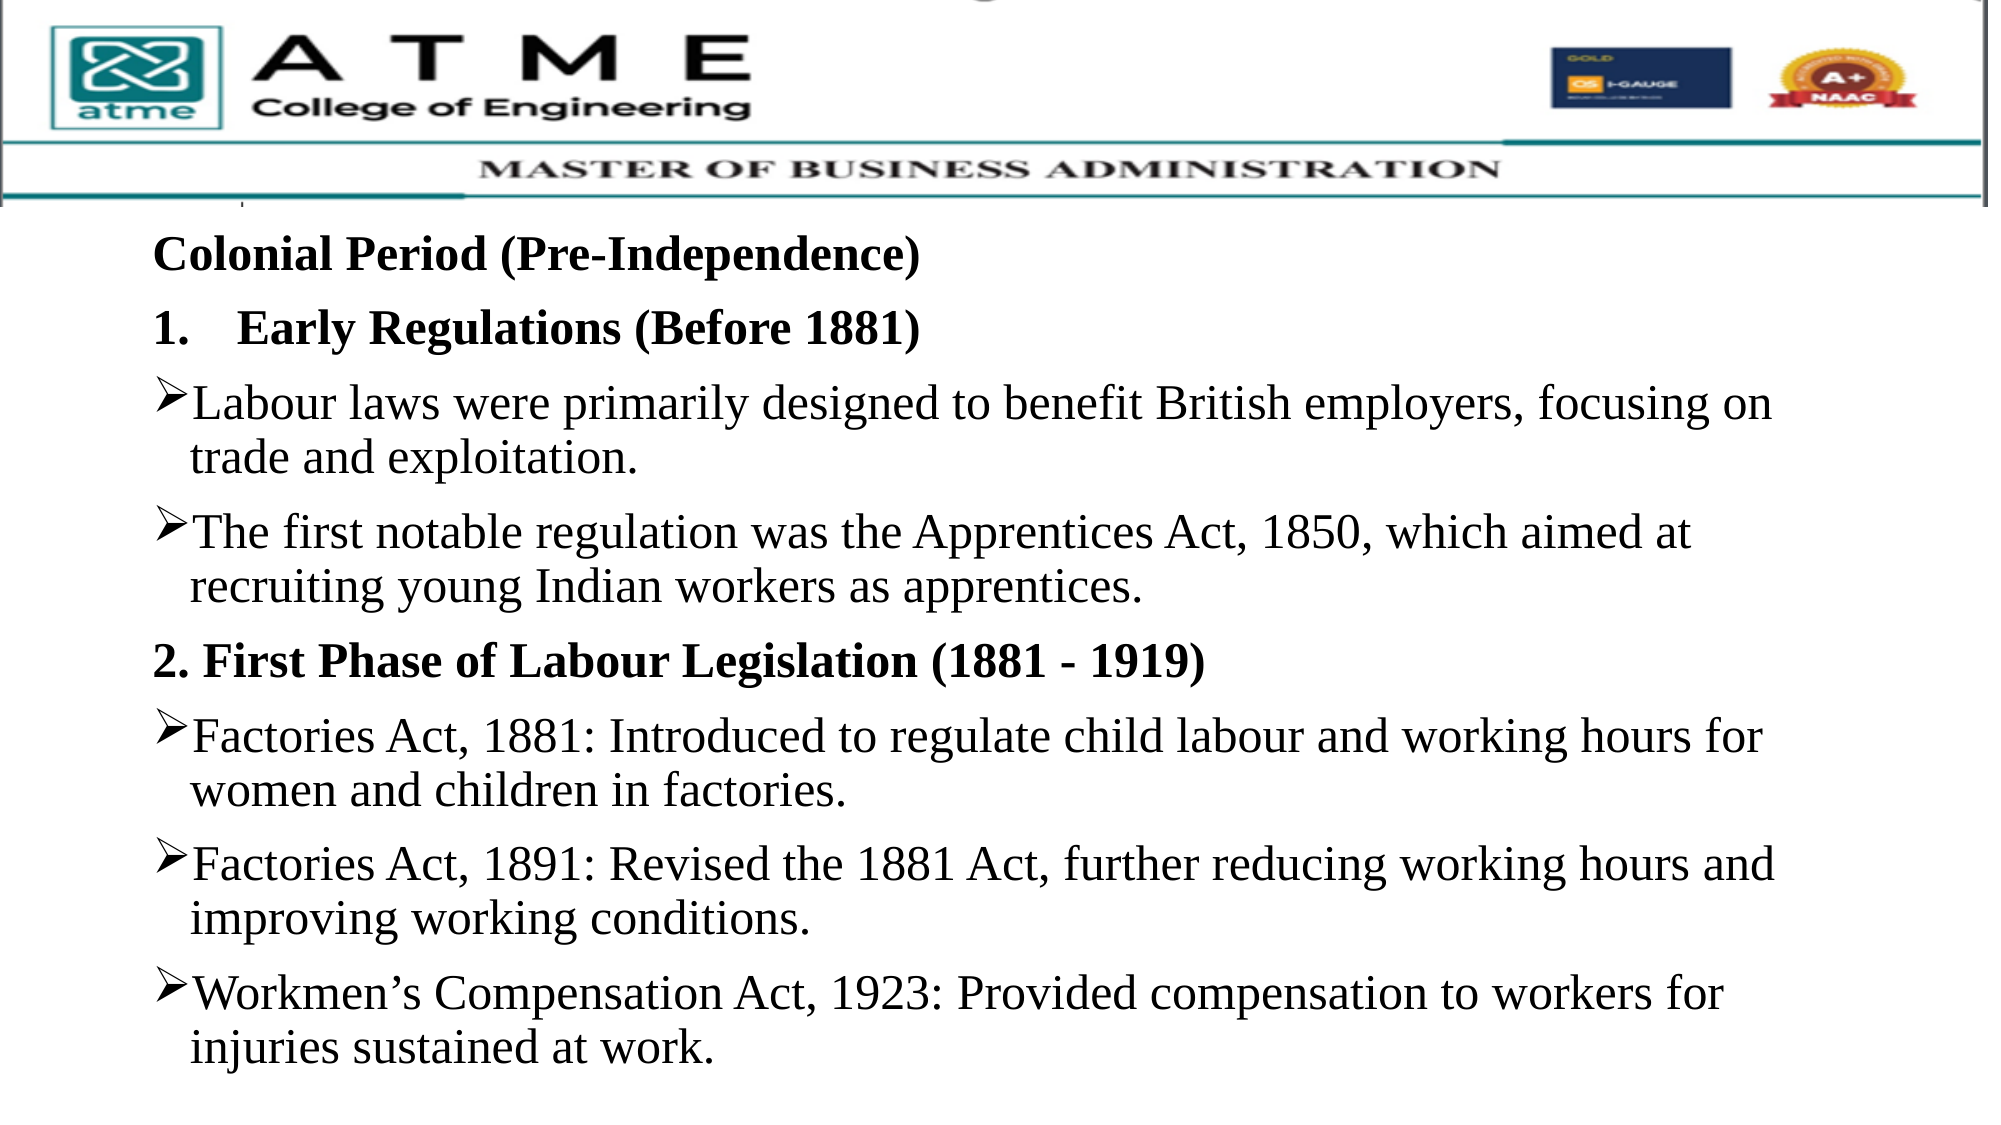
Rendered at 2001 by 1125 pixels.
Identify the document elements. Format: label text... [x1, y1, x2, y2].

picture [0, 0, 1988, 207]
list Colonial Period (Pre-Independence) Early Regulations (Before 1881) Labour laws were primarily designed to benefit British employers, focusing on trade and exploitation. The first notable regulation was the Apprentices Act, 1850, which aimed at recruiting young Indian workers as apprentices. 2. First Phase of Labour Legislation (1881 - 1919) Factories Act, 1881: Introduced to regulate child labour and working hours for women and children in factories. Factories Act, 1891: Revised the 1881 Act, further reducing working hours and improving working conditions. Workmen’s Compensation Act, 1923: Provided compensation to workers for injuries sustained at work. [137, 219, 1863, 1058]
